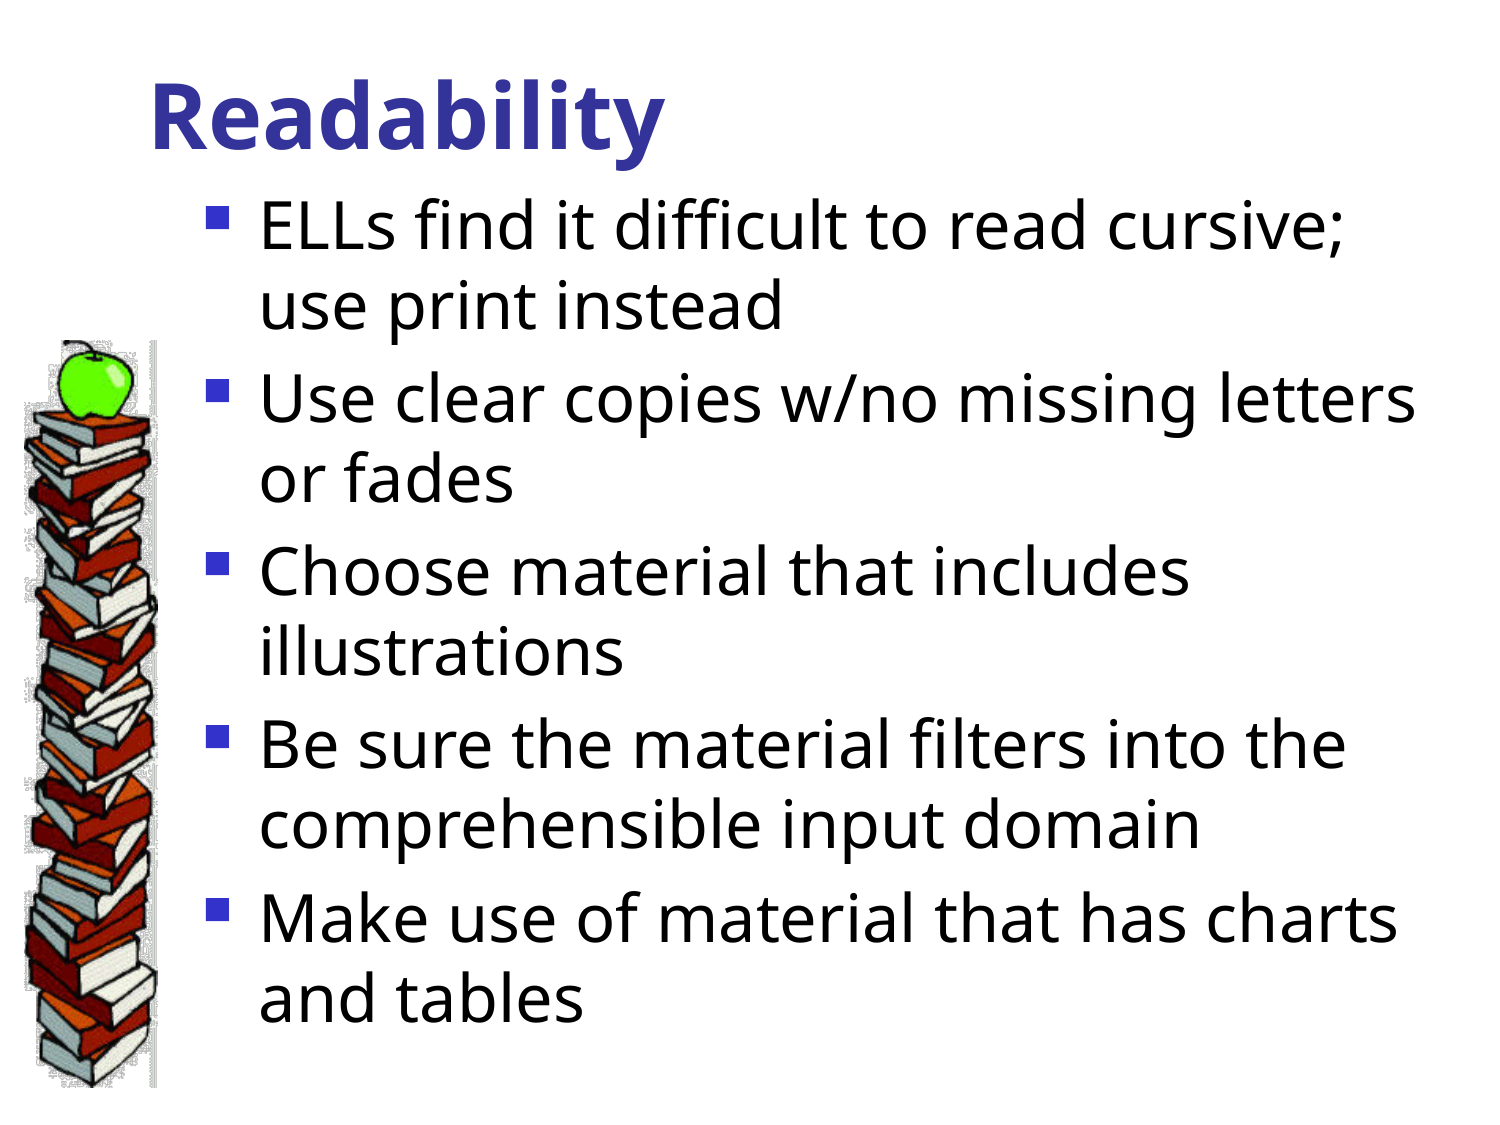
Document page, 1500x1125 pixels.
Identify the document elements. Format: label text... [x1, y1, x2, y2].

list ELLs find it difficult to read cursive; use print instead Use clear copies w/no missing letters or fades Choose material that includes illustrations Be sure the material filters into the comprehensible input domain Make use of material that has charts and tables [187, 174, 1463, 1076]
picture [24, 340, 158, 1088]
title Readability [132, 34, 1500, 176]
